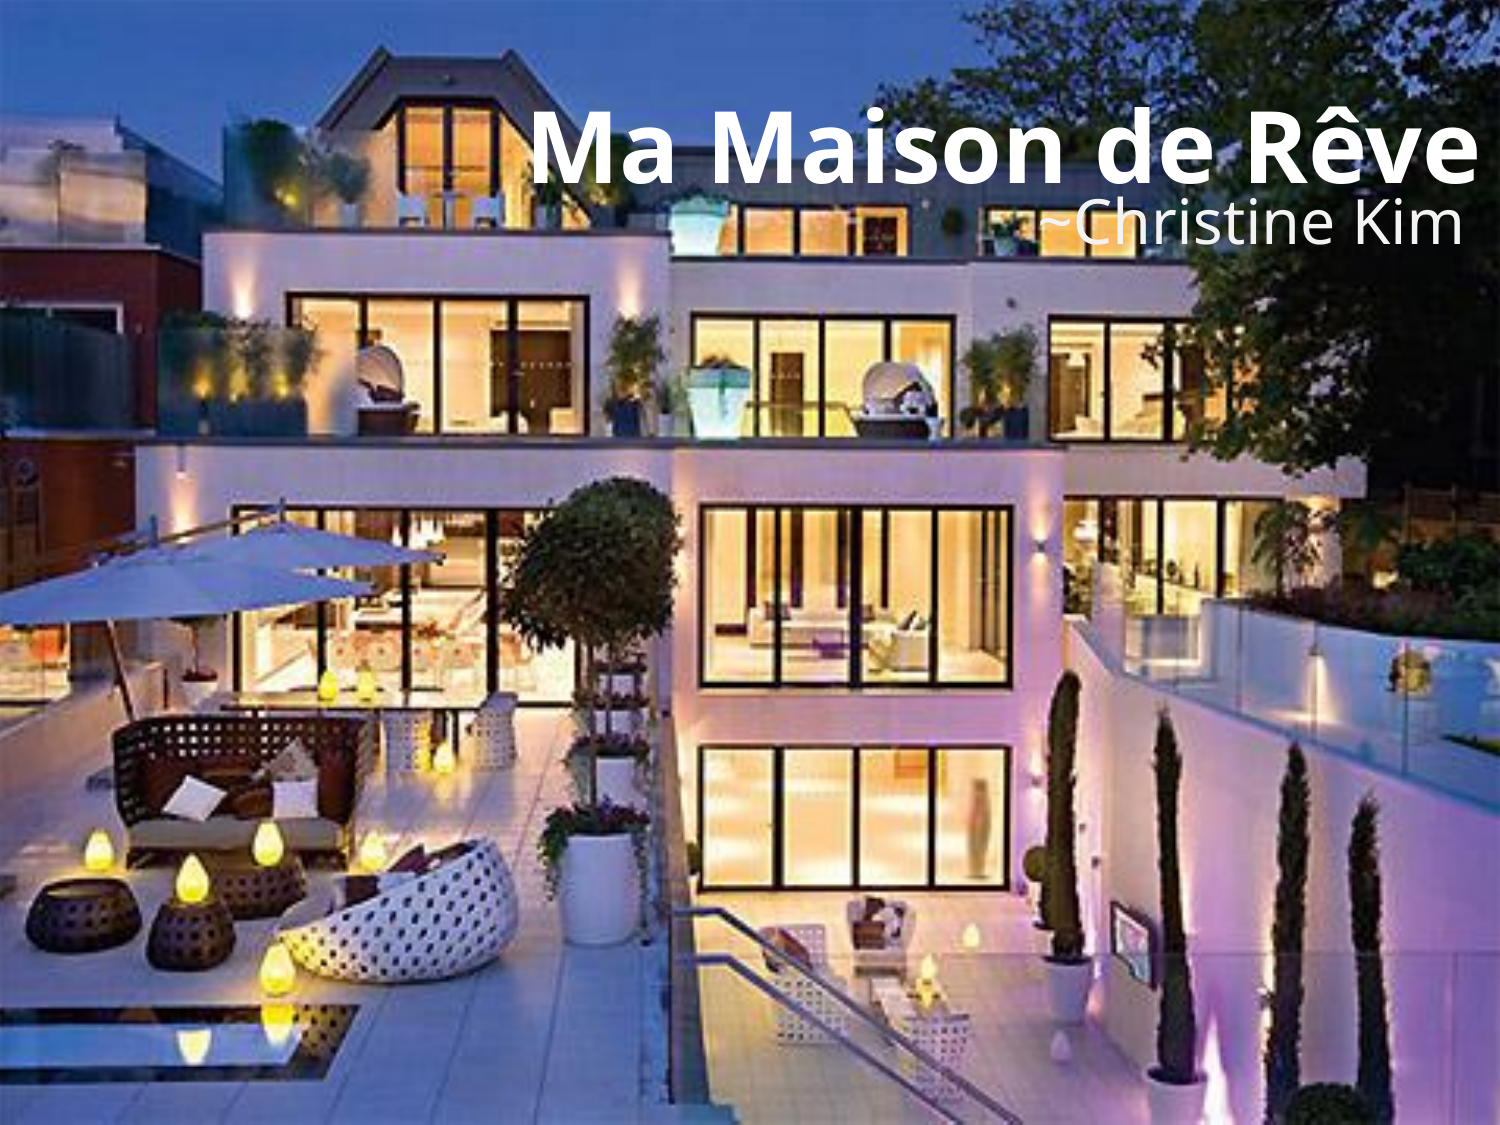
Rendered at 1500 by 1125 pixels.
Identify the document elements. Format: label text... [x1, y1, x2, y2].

text_box Ma Maison de Rêve [504, 68, 1500, 219]
text_box [0, 0, 1500, 1125]
text_box ~Christine Kim [1022, 167, 1500, 273]
